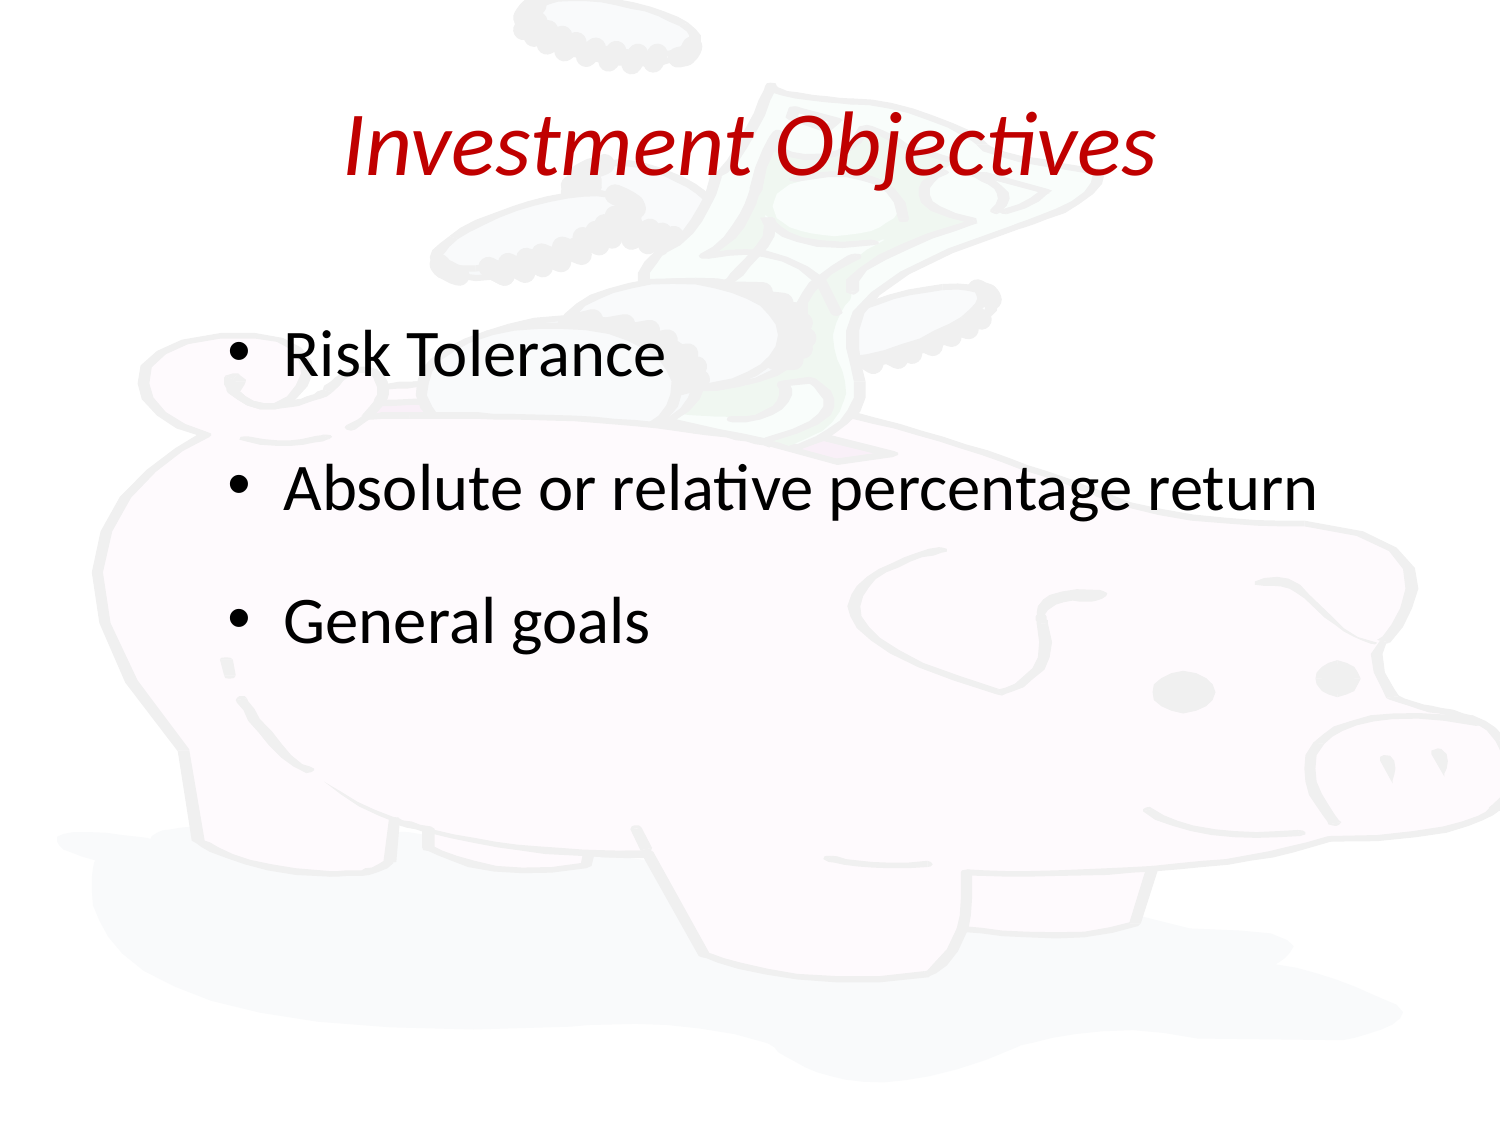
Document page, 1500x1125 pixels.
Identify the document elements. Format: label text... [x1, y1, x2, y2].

list Risk Tolerance Absolute or relative percentage return General goals [212, 262, 1488, 938]
title Investment Objectives [75, 45, 1425, 233]
